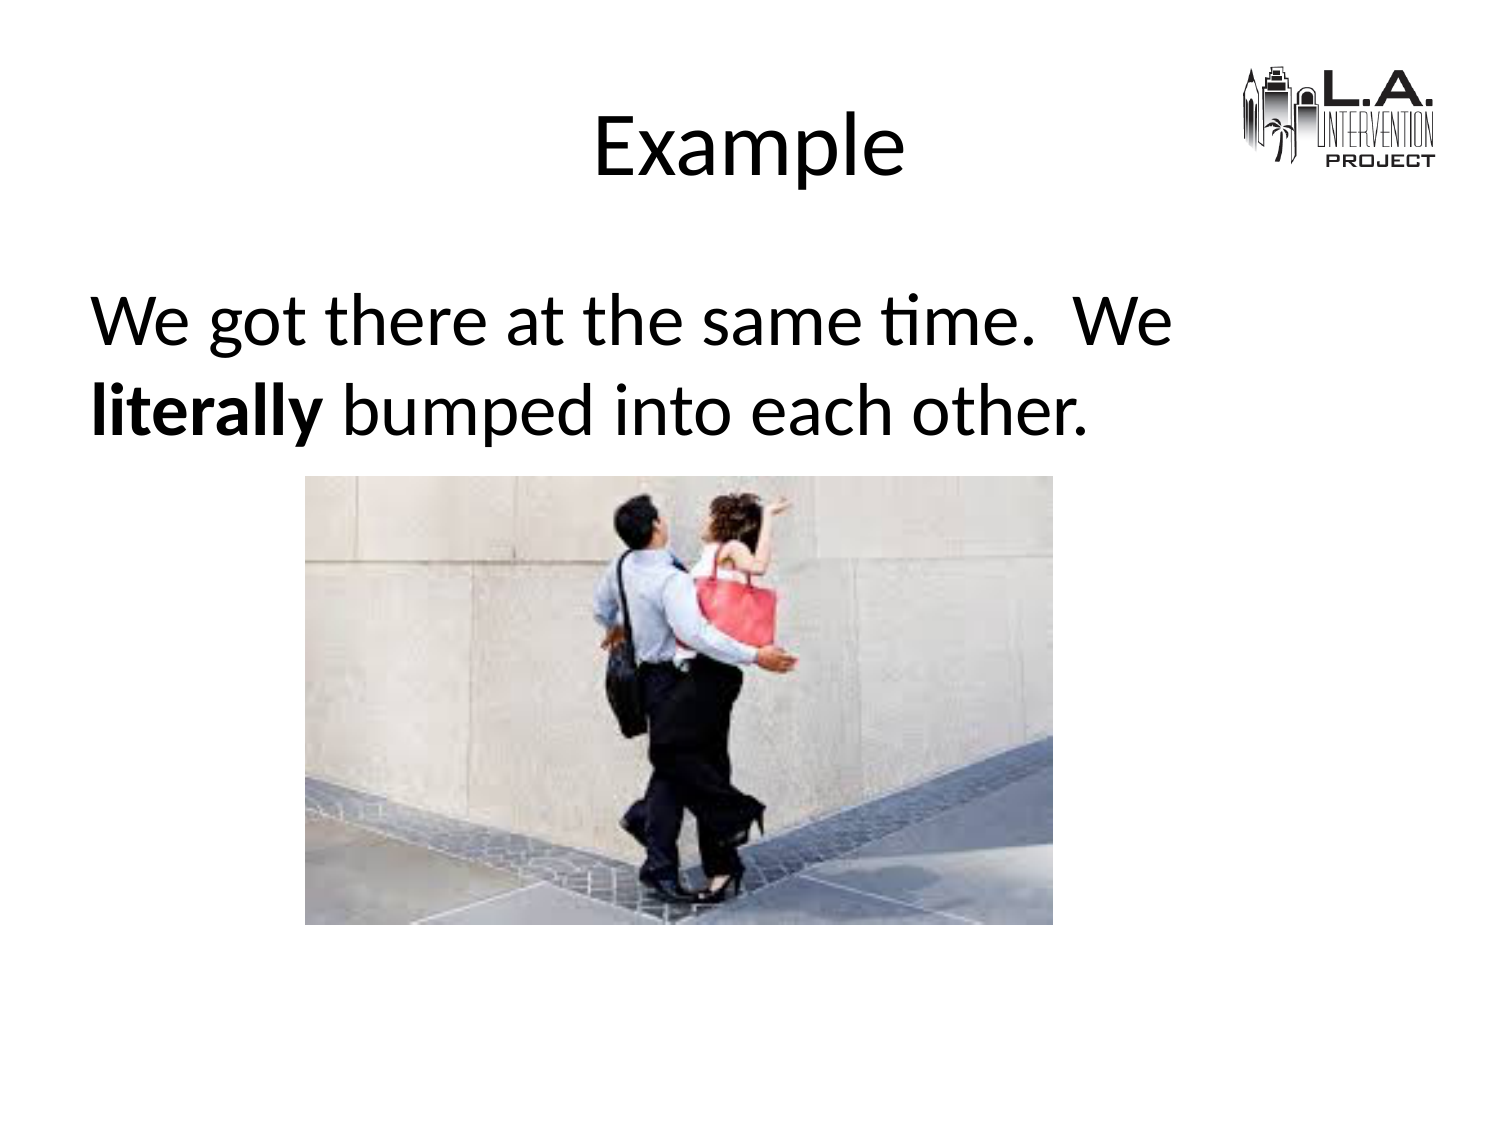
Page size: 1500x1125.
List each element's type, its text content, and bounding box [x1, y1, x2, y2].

picture [305, 476, 1053, 926]
list We got there at the same time. We literally bumped into each other. [75, 262, 1425, 1005]
picture [1233, 50, 1451, 184]
title Example [75, 45, 1425, 233]
